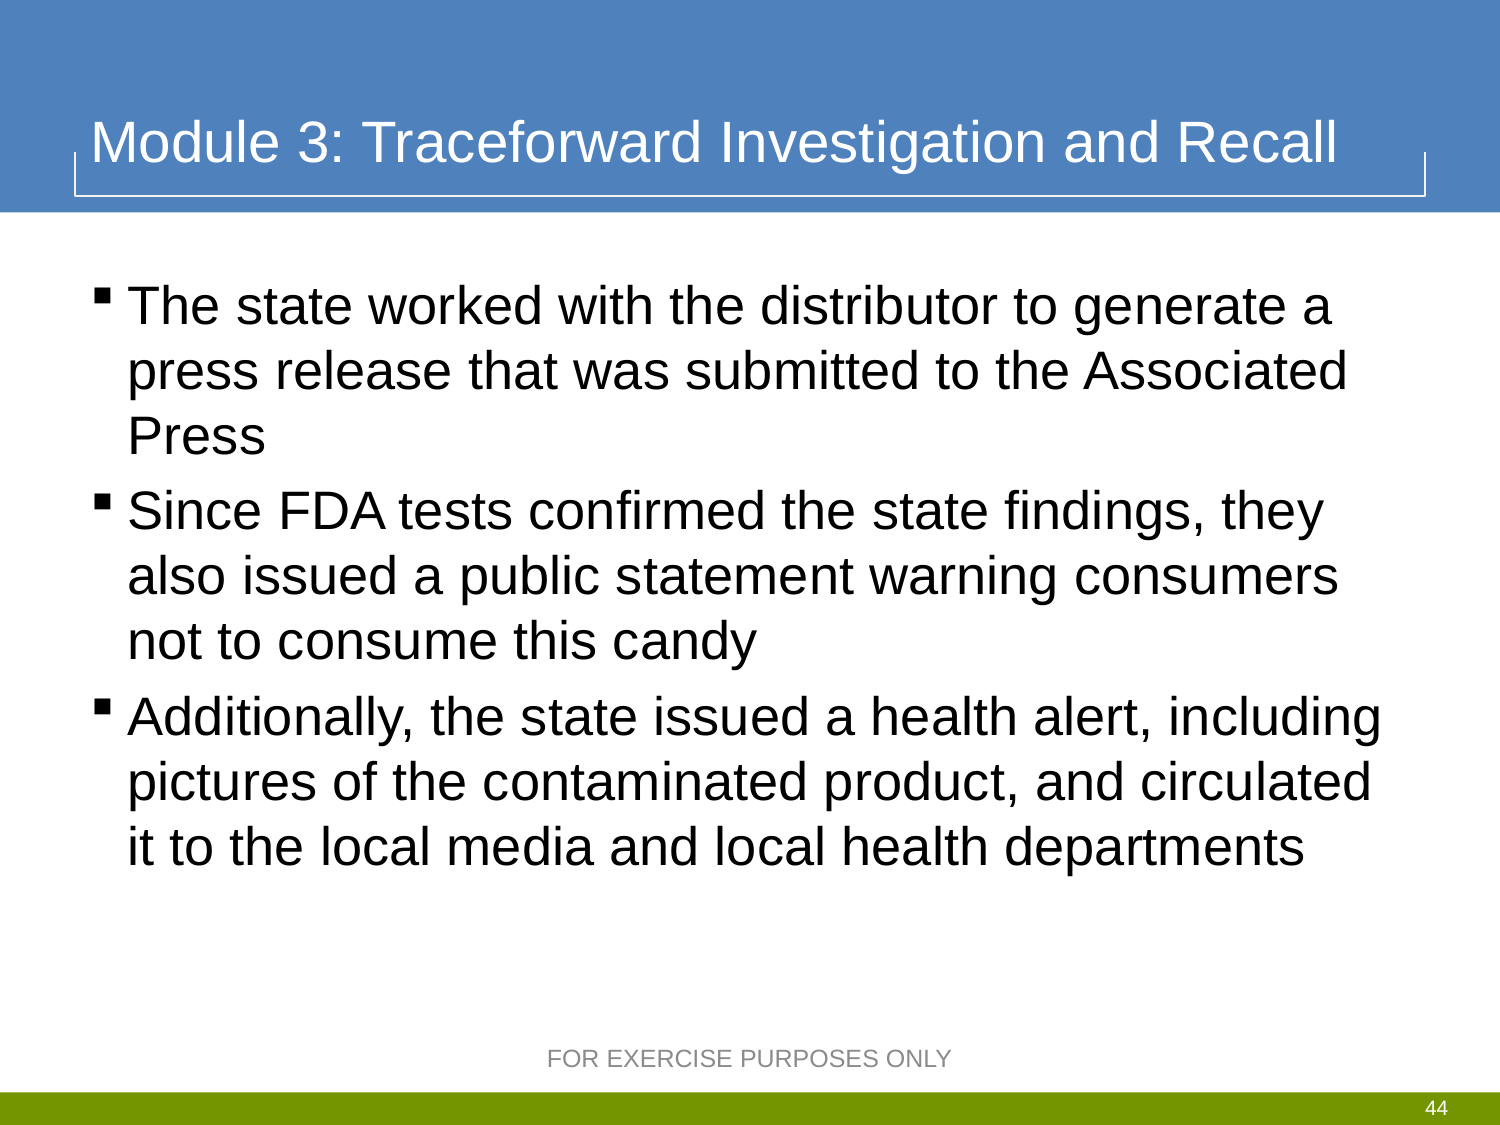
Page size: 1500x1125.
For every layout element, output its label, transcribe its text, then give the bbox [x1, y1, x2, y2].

list The state worked with the distributor to generate a press release that was submitted to the Associated Press Since FDA tests confirmed the state findings, they also issued a public statement warning consumers not to consume this candy Additionally, the state issued a health alert, including pictures of the contaminated product, and circulated it to the local media and local health departments [74, 262, 1426, 1006]
title Module 3: Traceforward Investigation and Recall [74, 44, 1426, 233]
footer FOR EXERCISE PURPOSES ONLY [512, 1042, 988, 1103]
